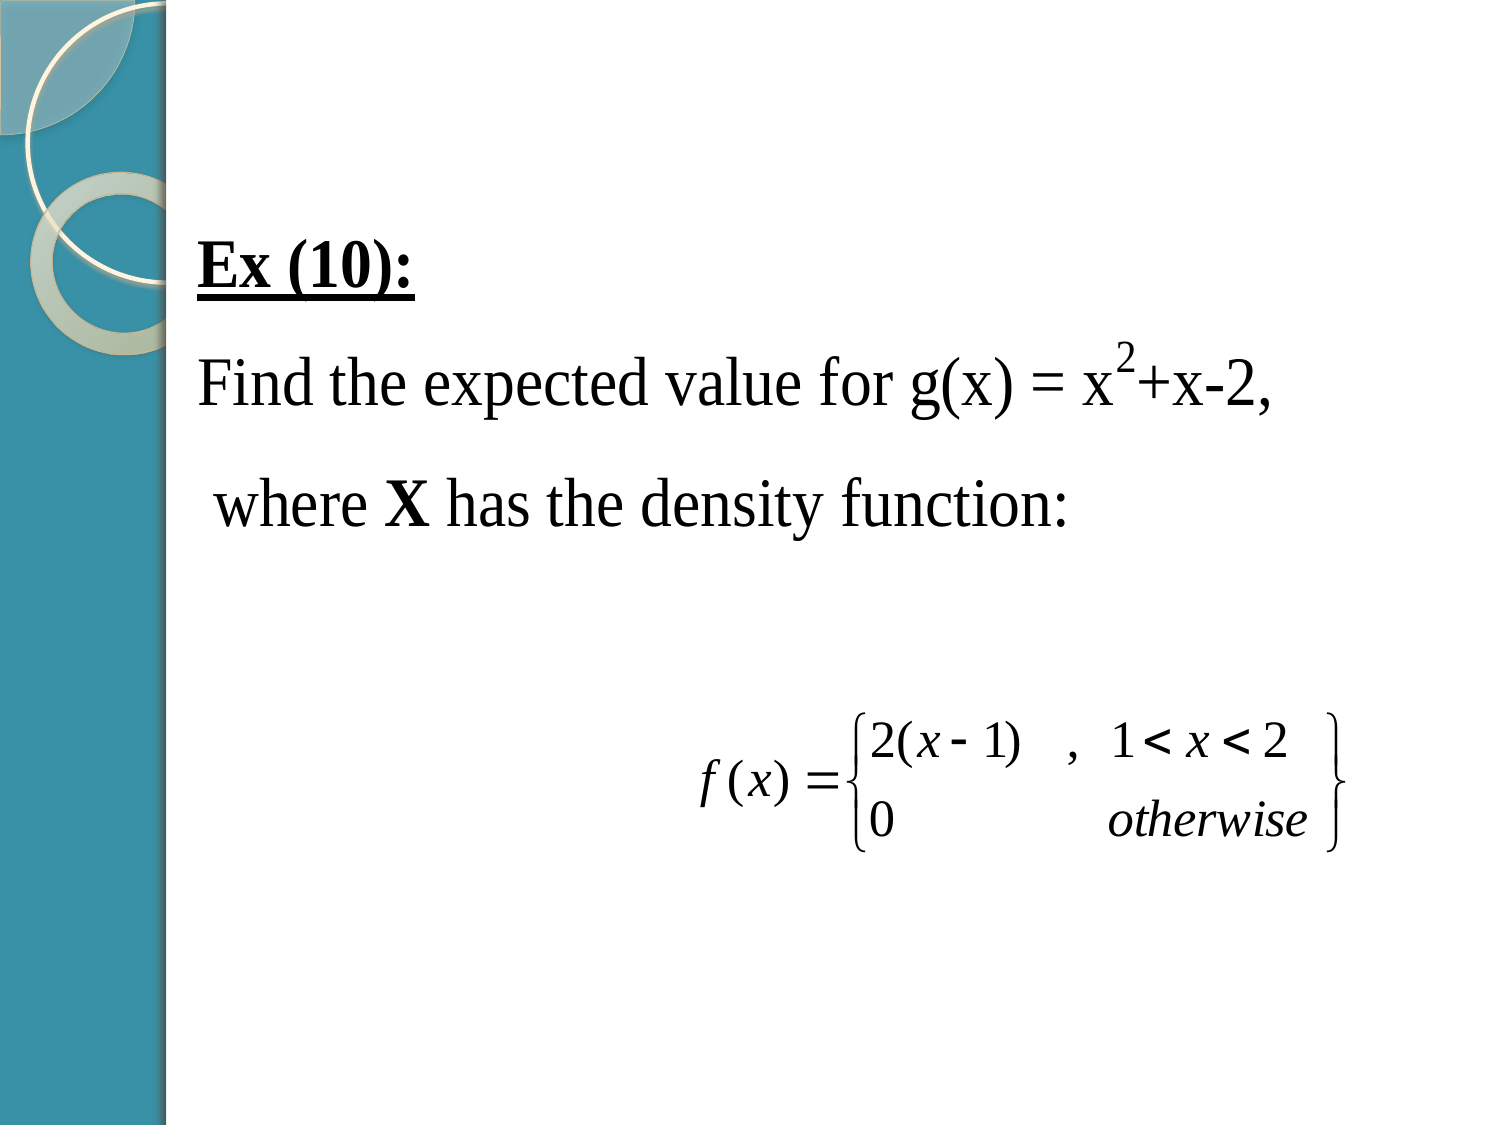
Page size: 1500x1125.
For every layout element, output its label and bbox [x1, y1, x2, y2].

text_box [196, 222, 1500, 903]
